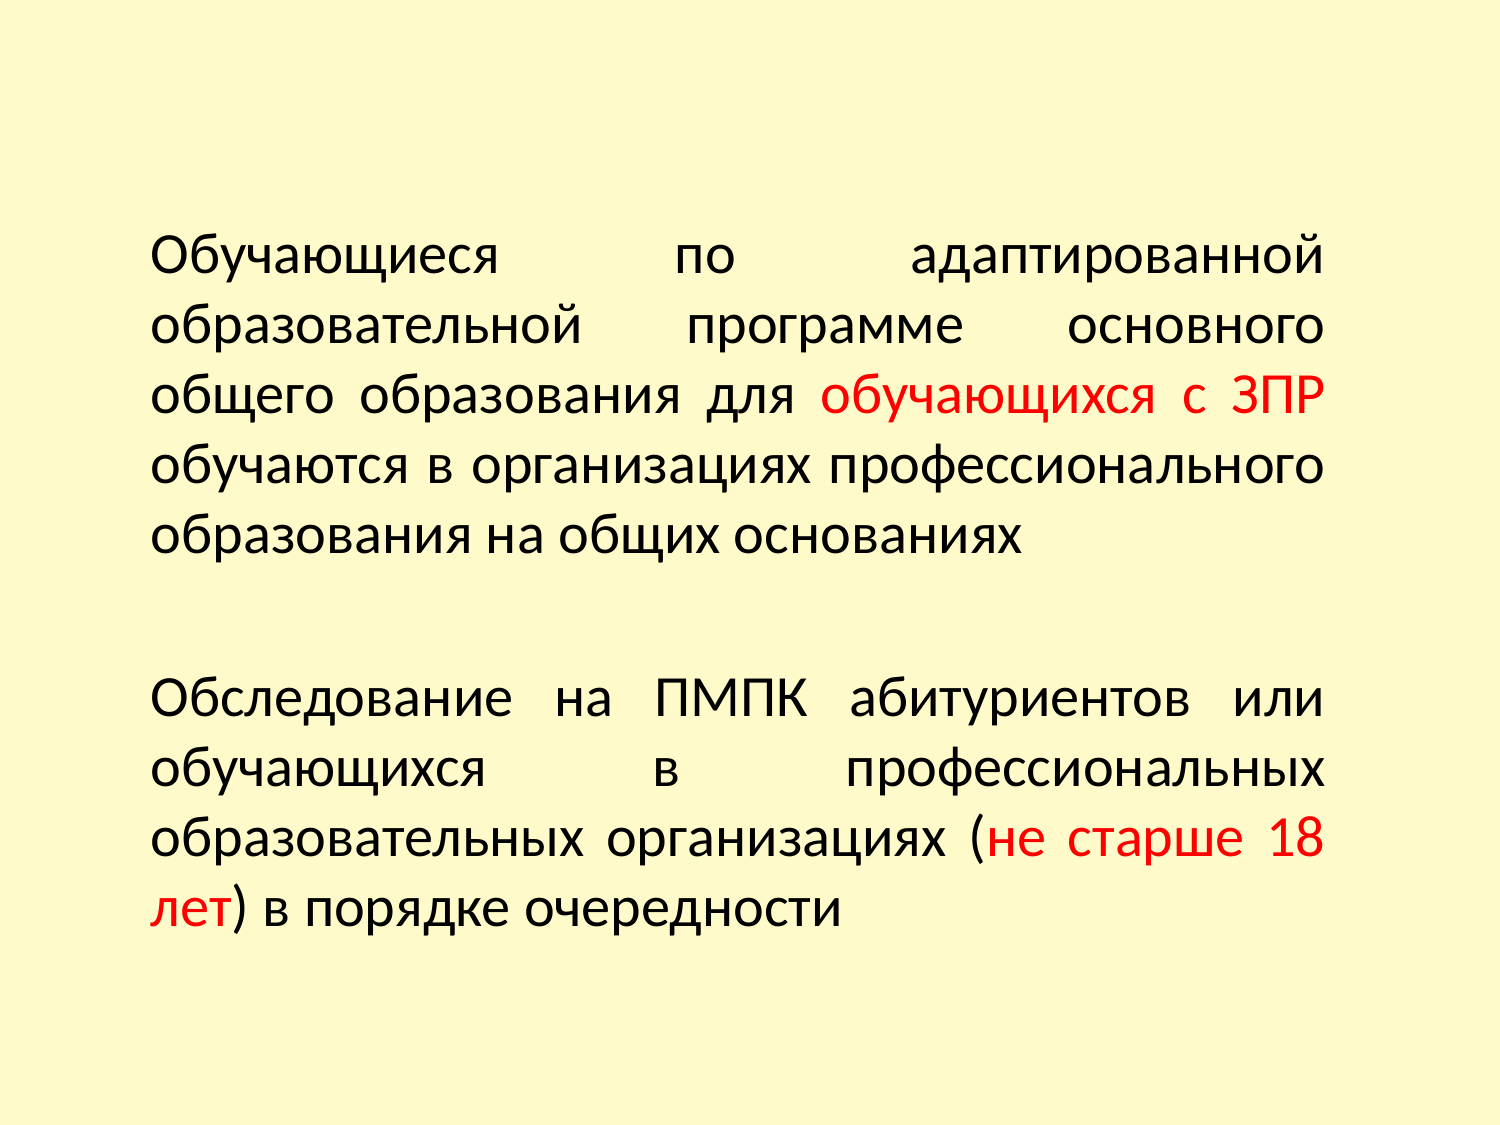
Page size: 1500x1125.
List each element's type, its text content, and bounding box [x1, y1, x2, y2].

list Обучающиеся по адаптированной образовательной программе основного общего образования для обучающихся с ЗПР обучаются в организациях профессионального образования на общих основаниях Обследование на ПМПК абитуриентов или обучающихся в профессиональных образовательных организациях (не старше 18 лет) в порядке очередности [135, 208, 1341, 1005]
